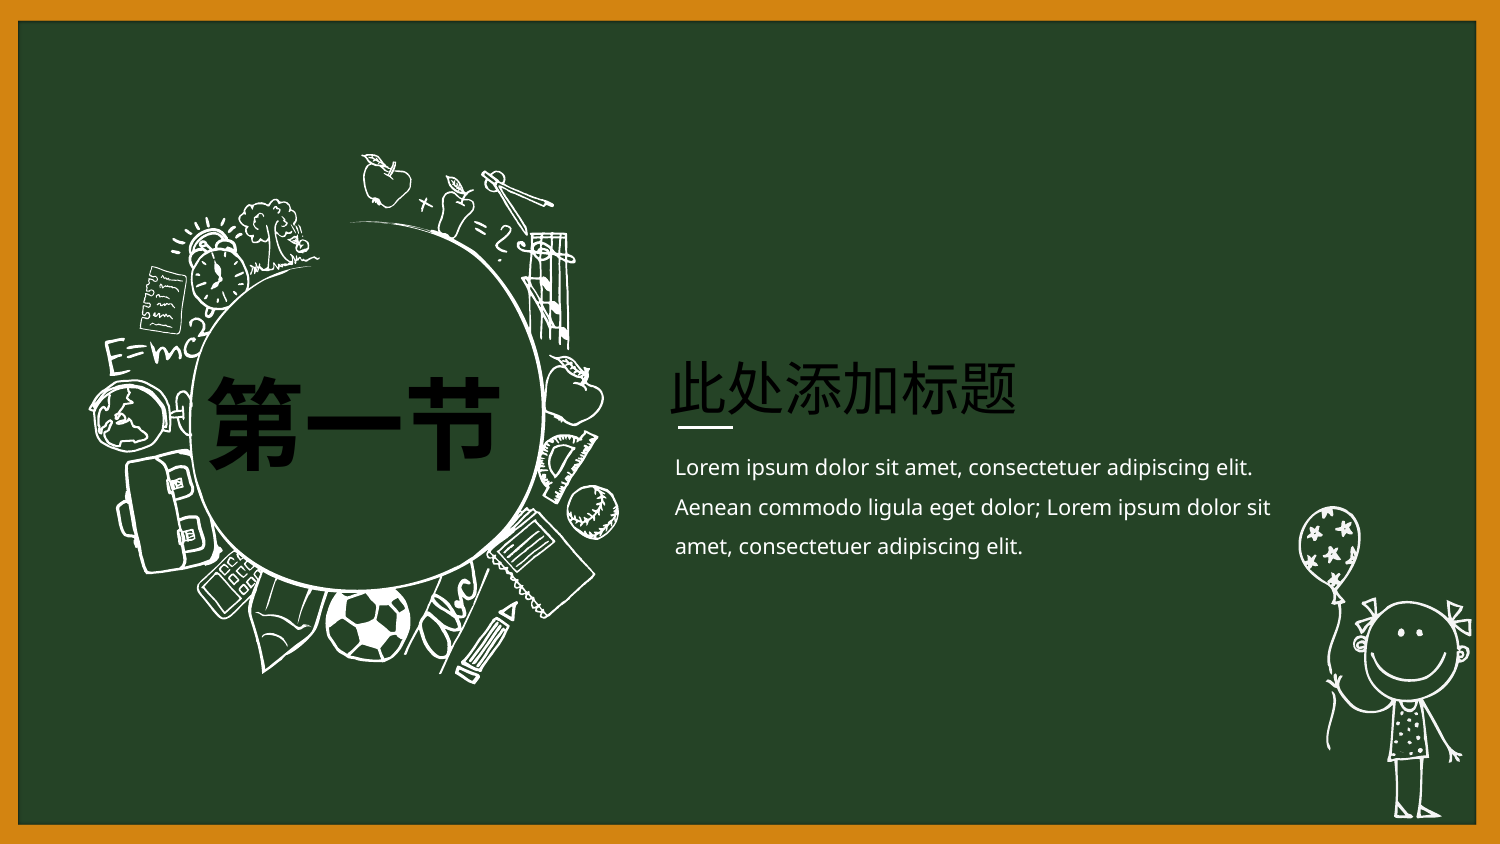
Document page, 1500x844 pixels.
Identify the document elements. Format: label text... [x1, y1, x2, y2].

picture [0, 0, 1500, 844]
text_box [88, 153, 619, 685]
text_box 此处添加标题 [653, 344, 1033, 430]
text_box Lorem ipsum dolor sit amet, consectetuer adipiscing elit. Aenean commodo ligula eget dolor; Lorem ipsum dolor sit amet, consectetuer adipiscing elit. [660, 433, 1345, 567]
